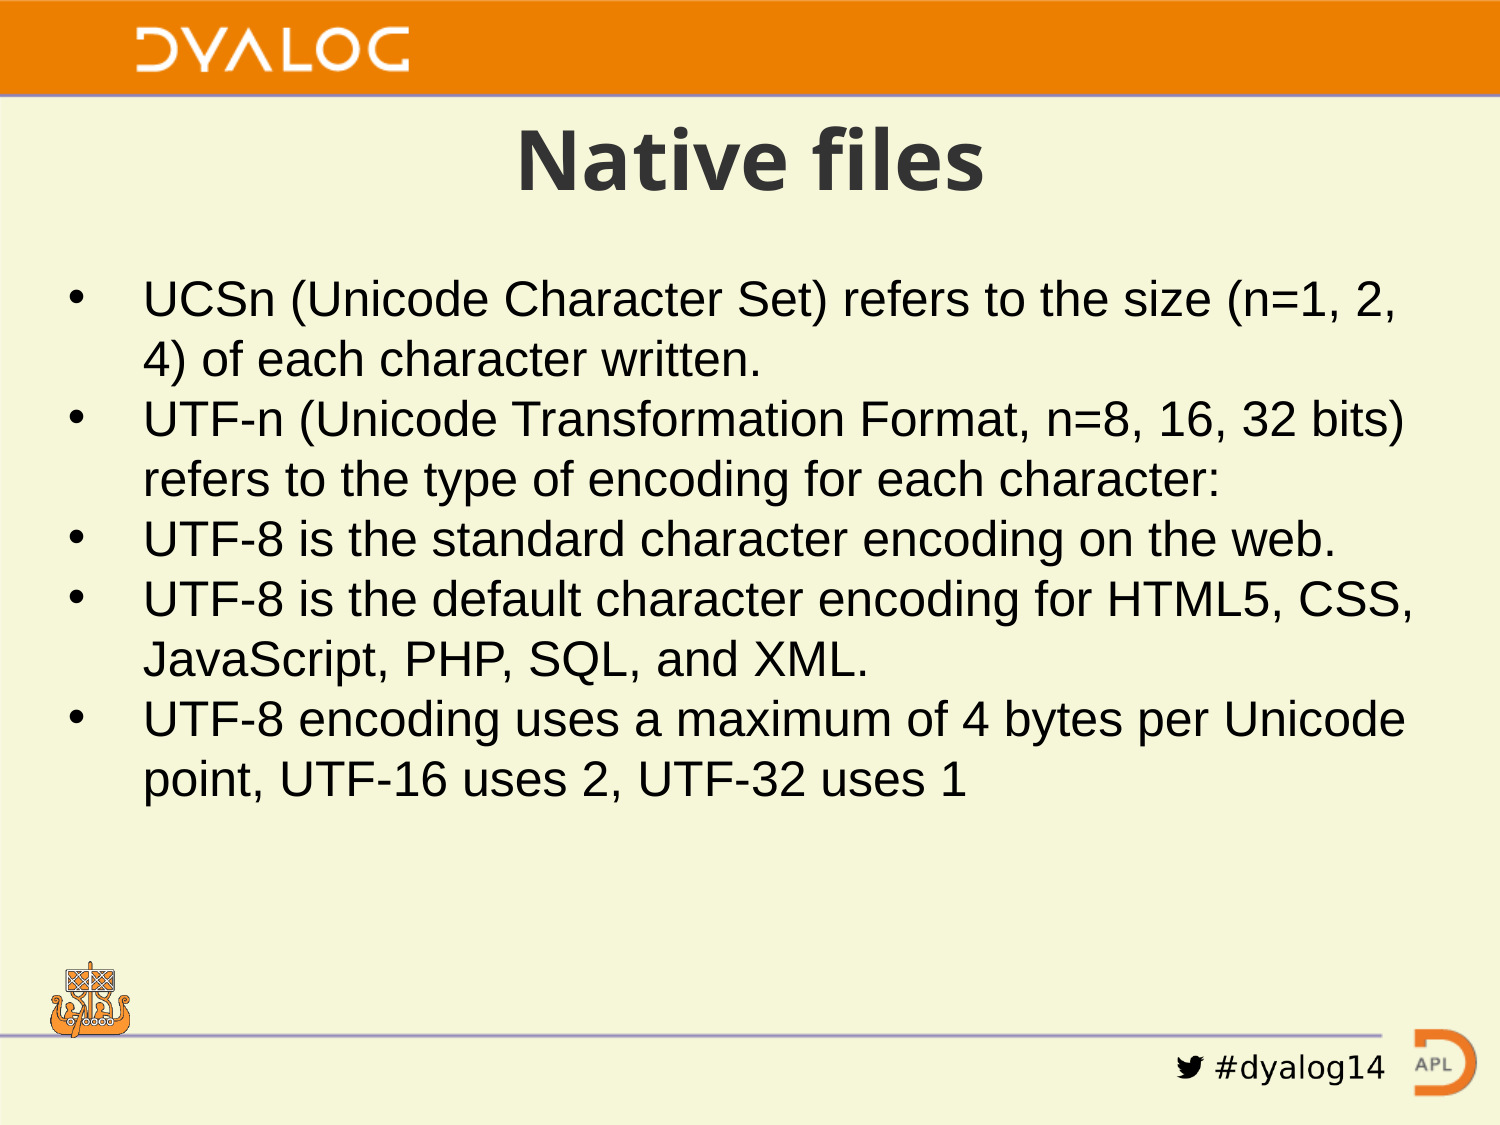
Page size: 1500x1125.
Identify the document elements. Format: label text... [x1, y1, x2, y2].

title Native files [112, 99, 1388, 268]
subtitle UCSn (Unicode Character Set) refers to the size (n=1, 2, 4) of each character written. UTF-n (Unicode Transformation Format, n=8, 16, 32 bits) refers to the type of encoding for each character: UTF-8 is the standard character encoding on the web. UTF-8 is the default character encoding for HTML5, CSS, JavaScript, PHP, SQL, and XML. UTF-8 encoding uses a maximum of 4 bytes per Unicode point, UTF-16 uses 2, UTF-32 uses 1 [53, 259, 1459, 976]
picture [0, 0, 1500, 1125]
